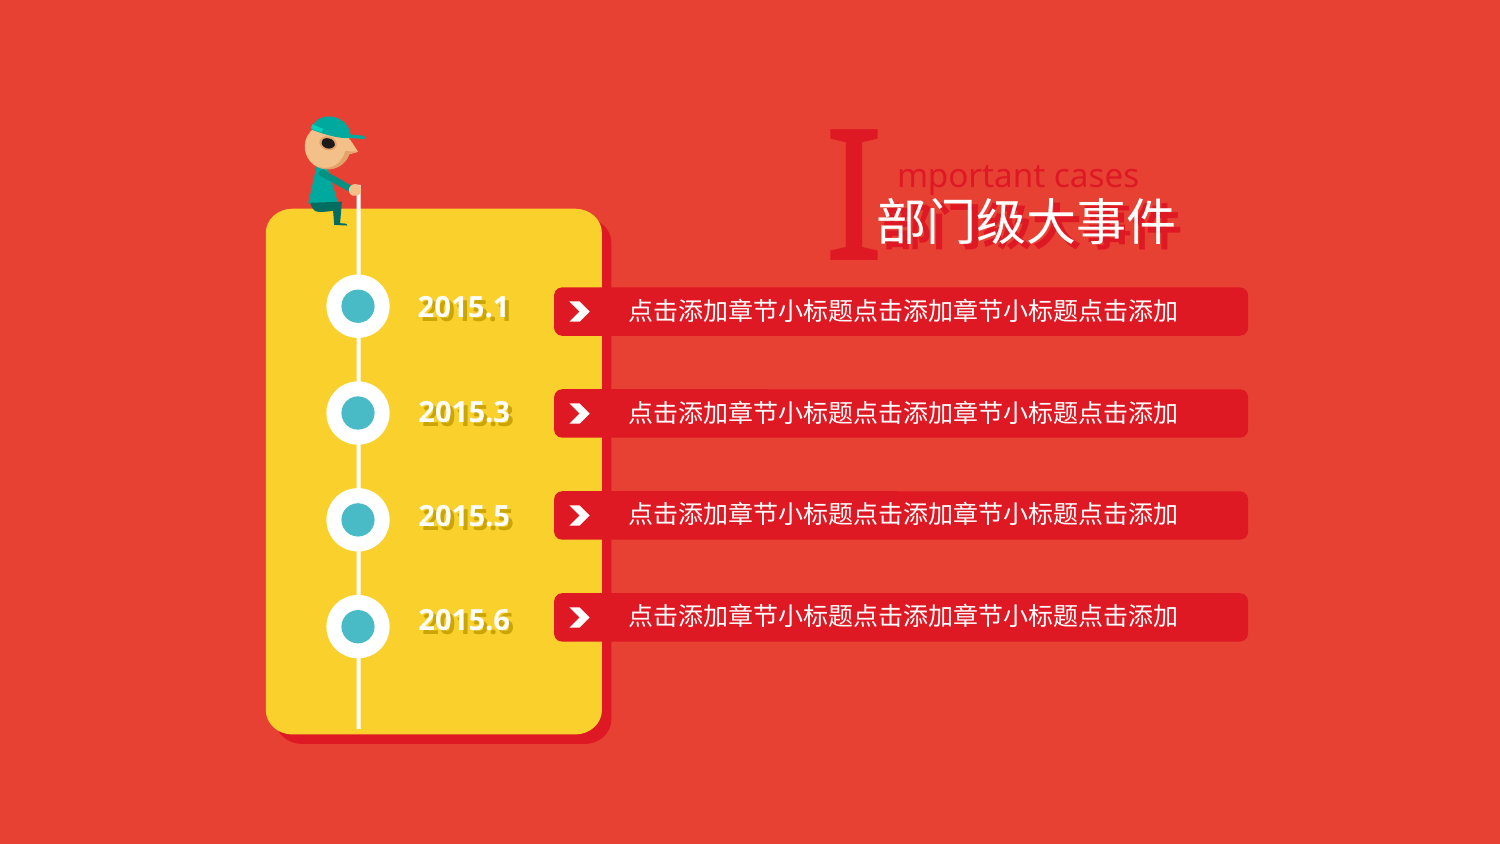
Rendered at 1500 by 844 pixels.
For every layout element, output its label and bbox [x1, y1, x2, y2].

text_box [388, 281, 544, 336]
text_box [554, 593, 1249, 642]
text_box [554, 491, 1249, 540]
text_box [815, 69, 1263, 307]
text_box [388, 489, 545, 545]
text_box [554, 287, 1249, 336]
text_box [326, 594, 390, 659]
text_box [388, 594, 545, 649]
text_box [302, 113, 368, 226]
text_box [326, 488, 390, 552]
text_box [326, 381, 390, 445]
text_box [554, 389, 1249, 438]
text_box [388, 385, 545, 441]
text_box [326, 274, 390, 338]
text_box [265, 208, 612, 744]
